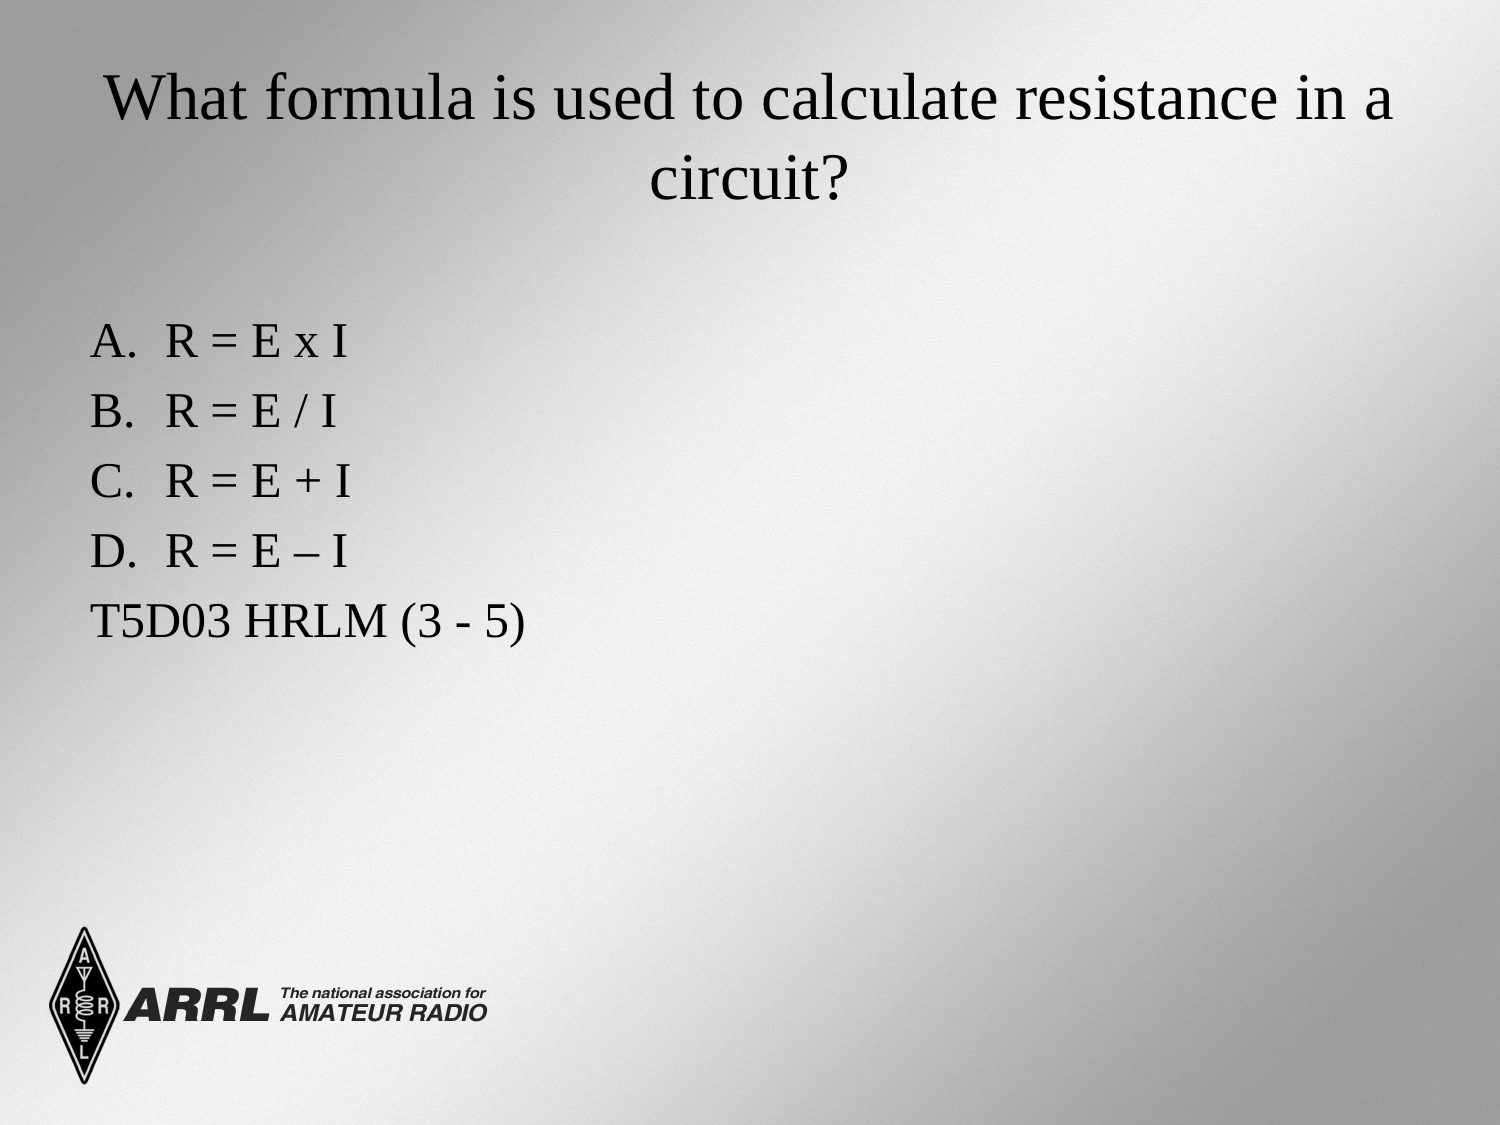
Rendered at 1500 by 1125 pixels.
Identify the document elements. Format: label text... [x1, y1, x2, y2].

list R = E x I R = E / I R = E + I R = E – I T5D03 HRLM (3 - 5) [75, 299, 1425, 1005]
title What formula is used to calculate resistance in a circuit? [75, 45, 1425, 233]
picture [0, 0, 1500, 1125]
